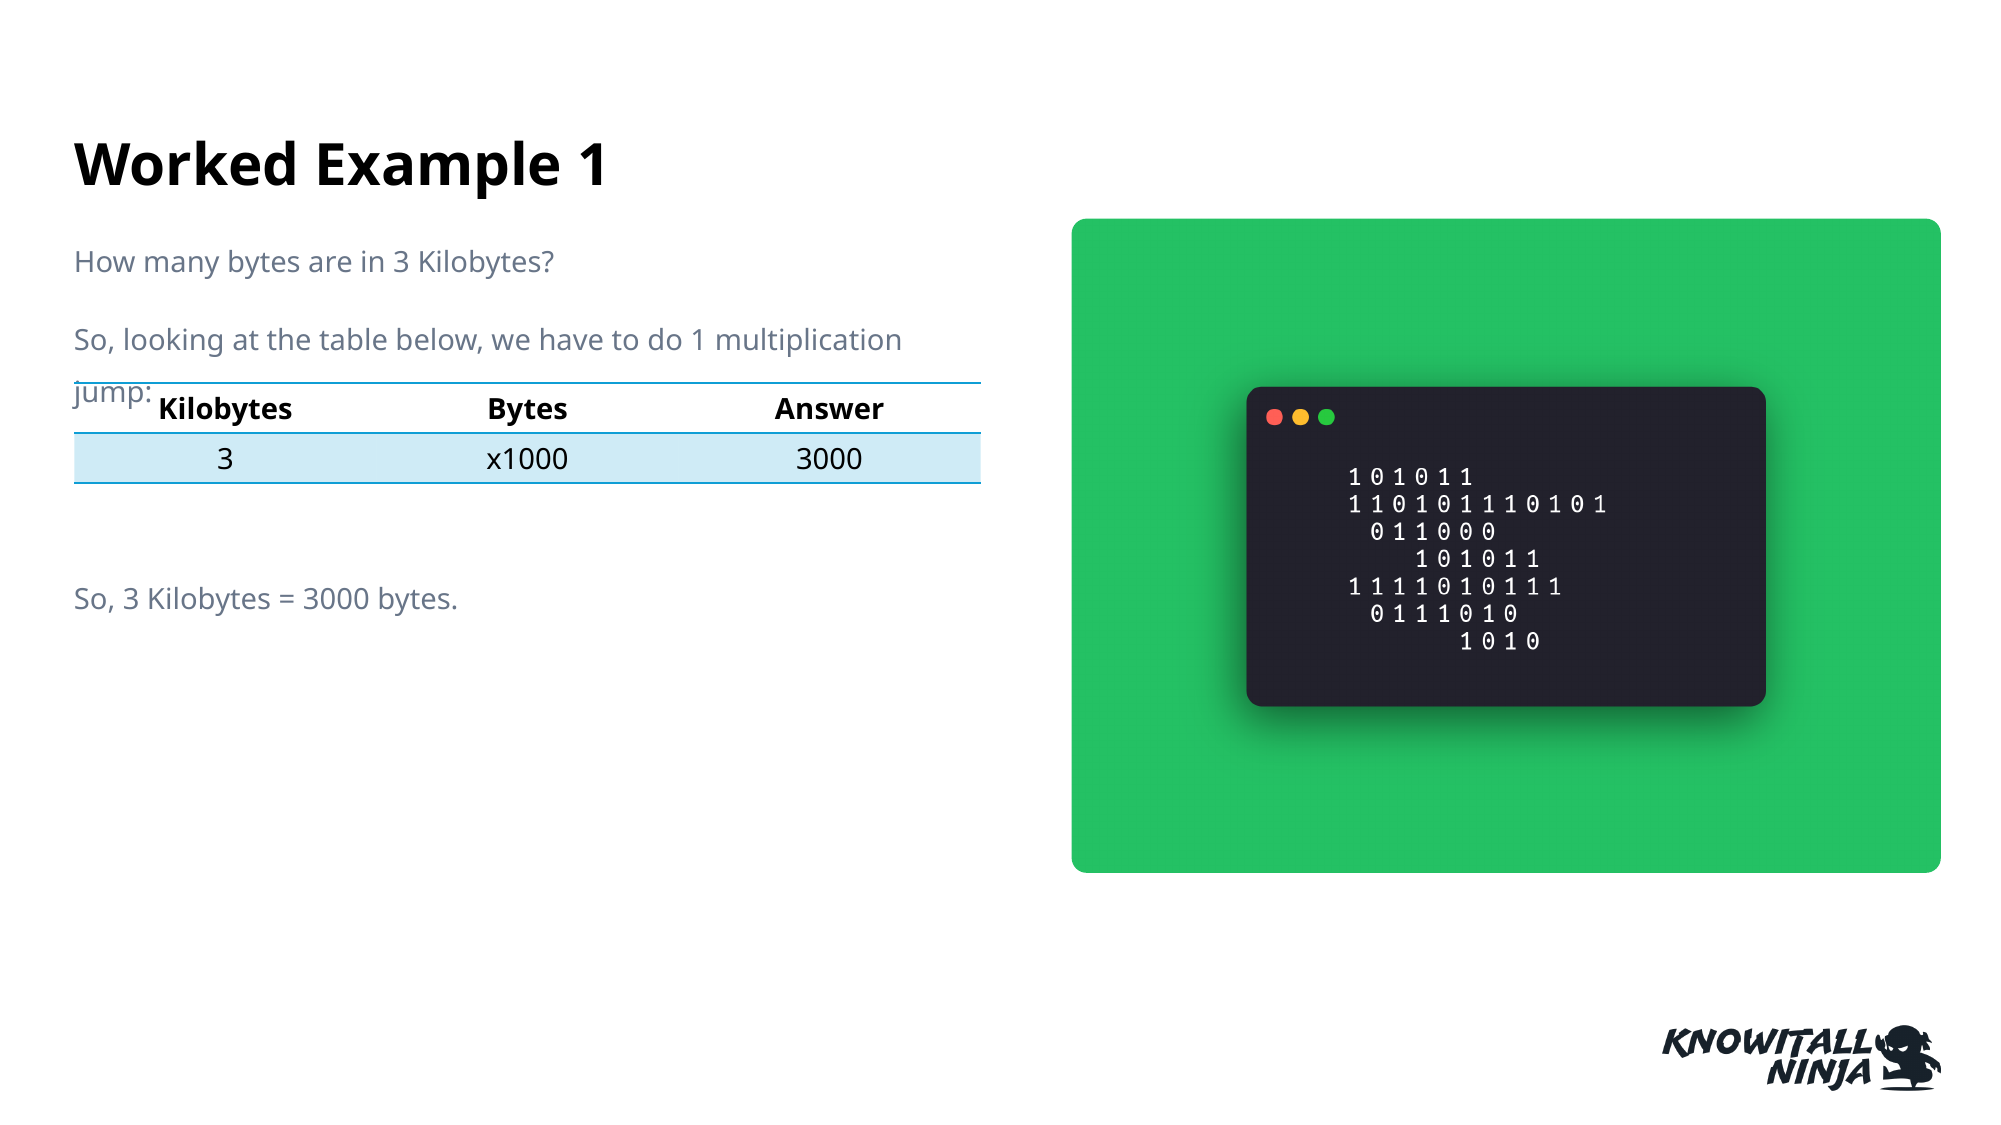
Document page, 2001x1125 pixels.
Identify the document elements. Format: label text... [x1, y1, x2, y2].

list How many bytes are in 3 Kilobytes? So, looking at the table below, we have to do 1 multiplication jump: So, 3 Kilobytes = 3000 bytes. [59, 218, 1000, 1091]
picture [1071, 218, 1942, 874]
picture [1662, 1025, 1941, 1091]
table_cell x1000 [377, 434, 679, 482]
table_header Kilobytes [74, 384, 377, 432]
table_header Answer [679, 384, 981, 432]
table_header Bytes [377, 384, 679, 432]
table_cell 3000 [679, 434, 981, 482]
title Worked Example 1 [59, 117, 1000, 206]
table_cell 3 [74, 434, 377, 482]
